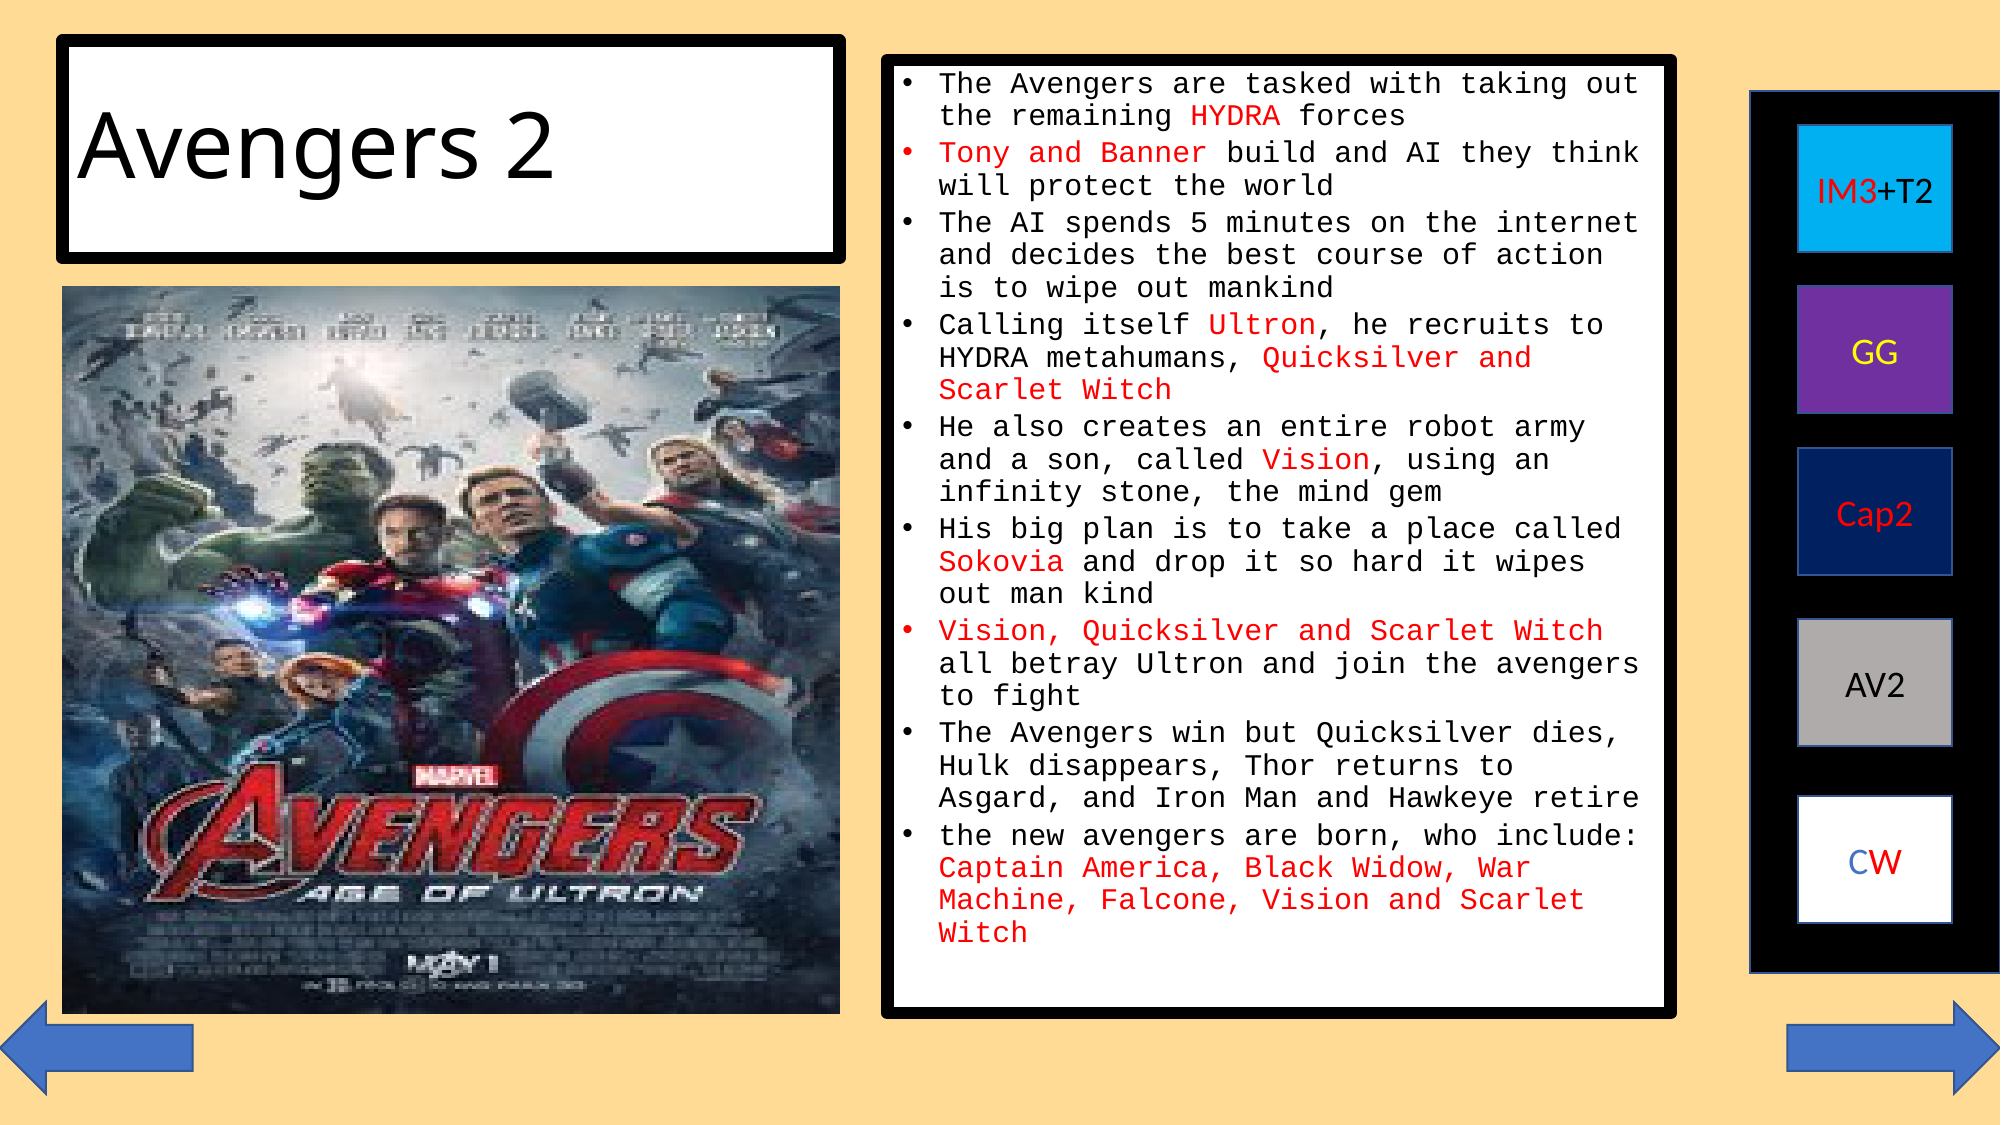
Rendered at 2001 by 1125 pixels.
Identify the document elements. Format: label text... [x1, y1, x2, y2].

text_box Cap2 [1797, 447, 1953, 576]
text_box [1749, 90, 2000, 974]
text_box CW [1797, 795, 1953, 924]
title Avengers 2 [62, 40, 840, 259]
text_box [1786, 999, 2000, 1097]
text_box AV2 [1797, 618, 1953, 747]
text_box GG [1797, 285, 1953, 414]
list The Avengers are tasked with taking out the remaining HYDRA forces Tony and Banner build and AI they think will protect the world The AI spends 5 minutes on the internet and decides the best course of action is to wipe out mankind Calling itself Ultron, he recruits to HYDRA metahumans, Quicksilver and Scarlet Witch He also creates an entire robot army and a son, called Vision, using an infinity stone, the mind gem His big plan is to take a place called Sokovia and drop it so hard it wipes out man kind Vision, Quicksilver and Scarlet Witch all betray Ultron and join the avengers to fight The Avengers win but Quicksilver dies, Hulk disappears, Thor returns to Asgard, and Iron Man and Hawkeye retire the new avengers are born, who include: Captain America, Black Widow, War Machine, Falcone, Vision and Scarlet Witch [887, 59, 1671, 1014]
text_box IM3+T2 [1797, 124, 1953, 253]
picture [62, 286, 840, 1014]
text_box [0, 999, 194, 1097]
